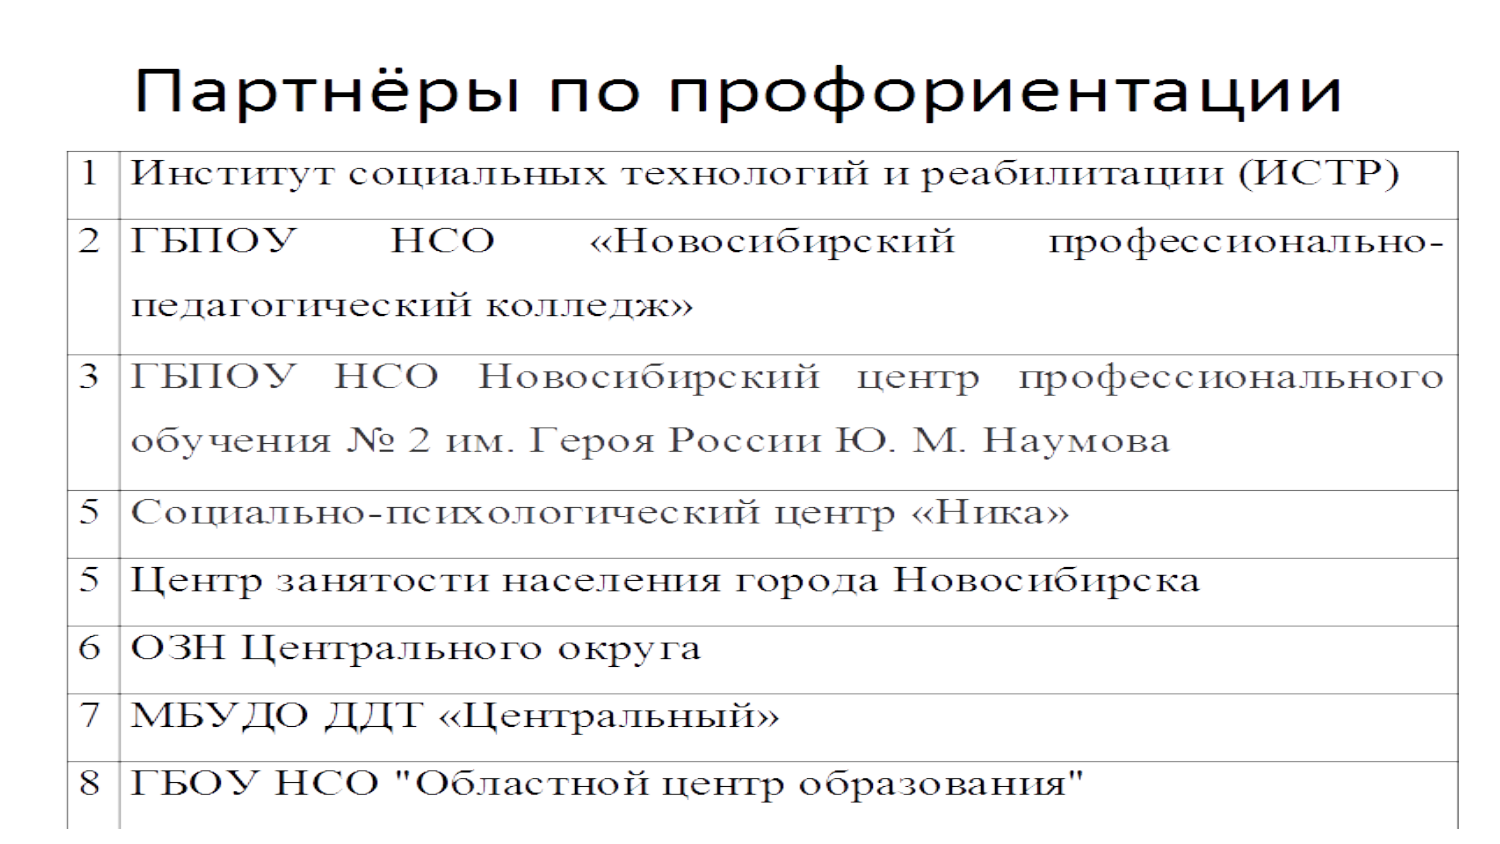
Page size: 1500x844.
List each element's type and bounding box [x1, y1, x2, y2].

list [52, 14, 1459, 829]
